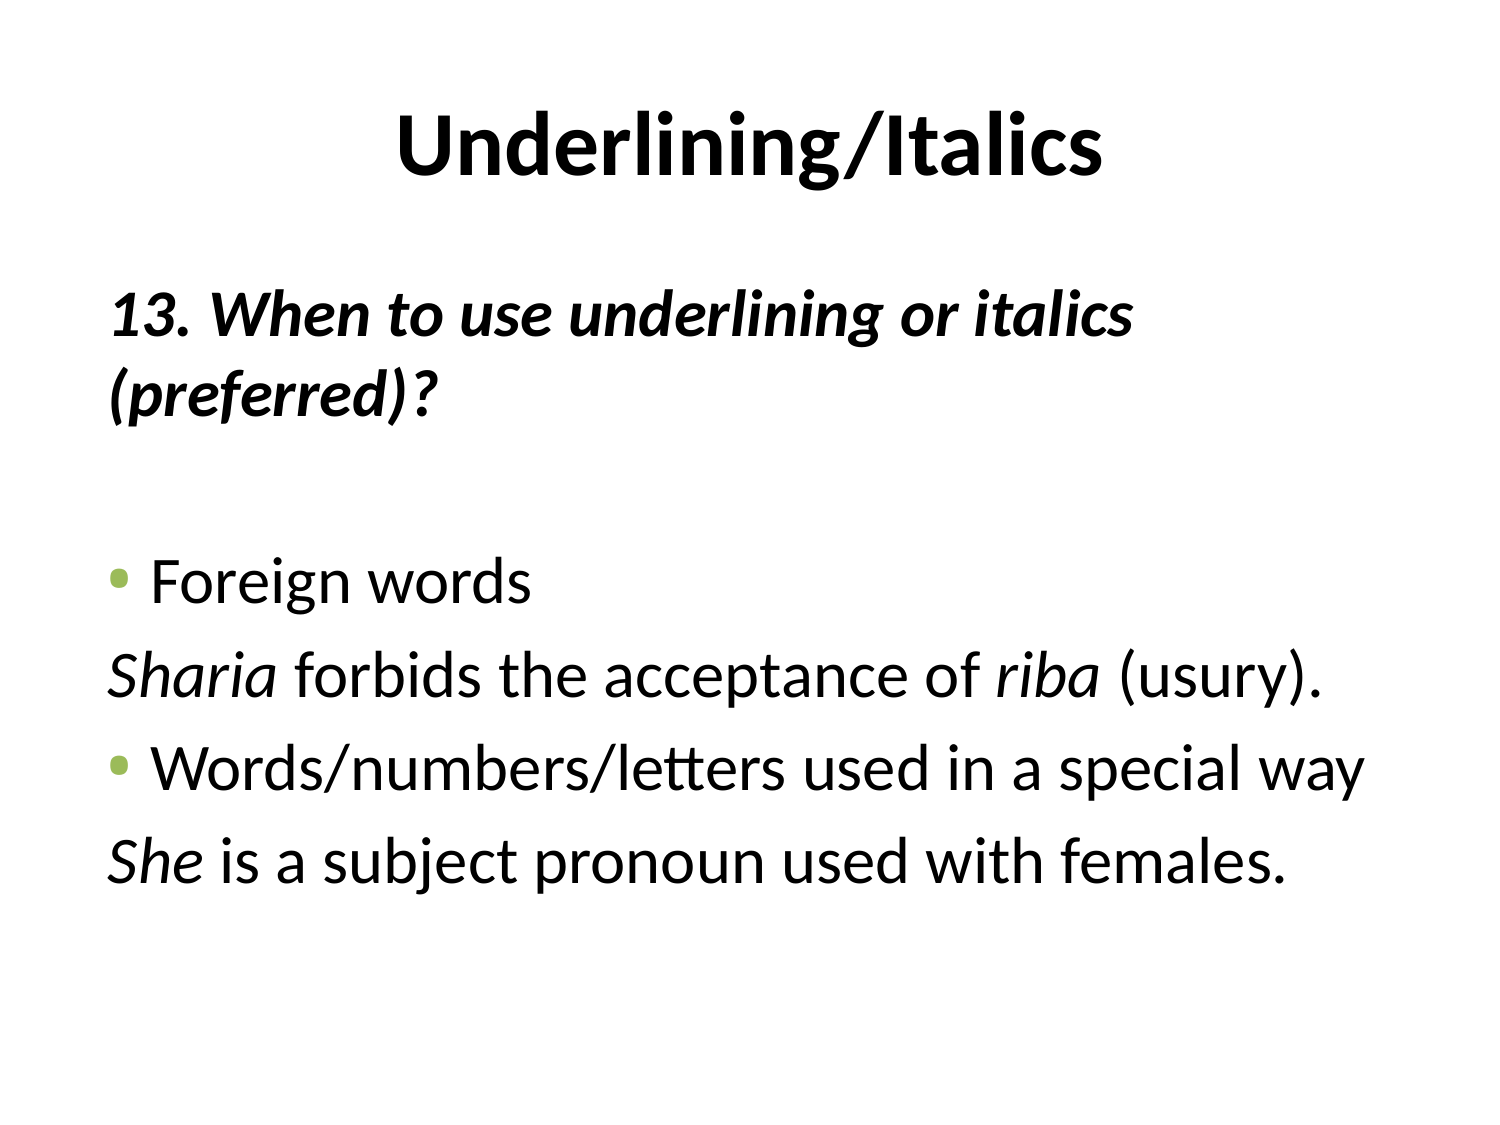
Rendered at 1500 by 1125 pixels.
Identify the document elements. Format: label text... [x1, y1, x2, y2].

list 13. When to use underlining or italics (preferred)? Foreign words Sharia forbids the acceptance of riba (usury). Words/numbers/letters used in a special way She is a subject pronoun used with females. [75, 262, 1425, 1005]
title Underlining/Italics [75, 45, 1425, 233]
